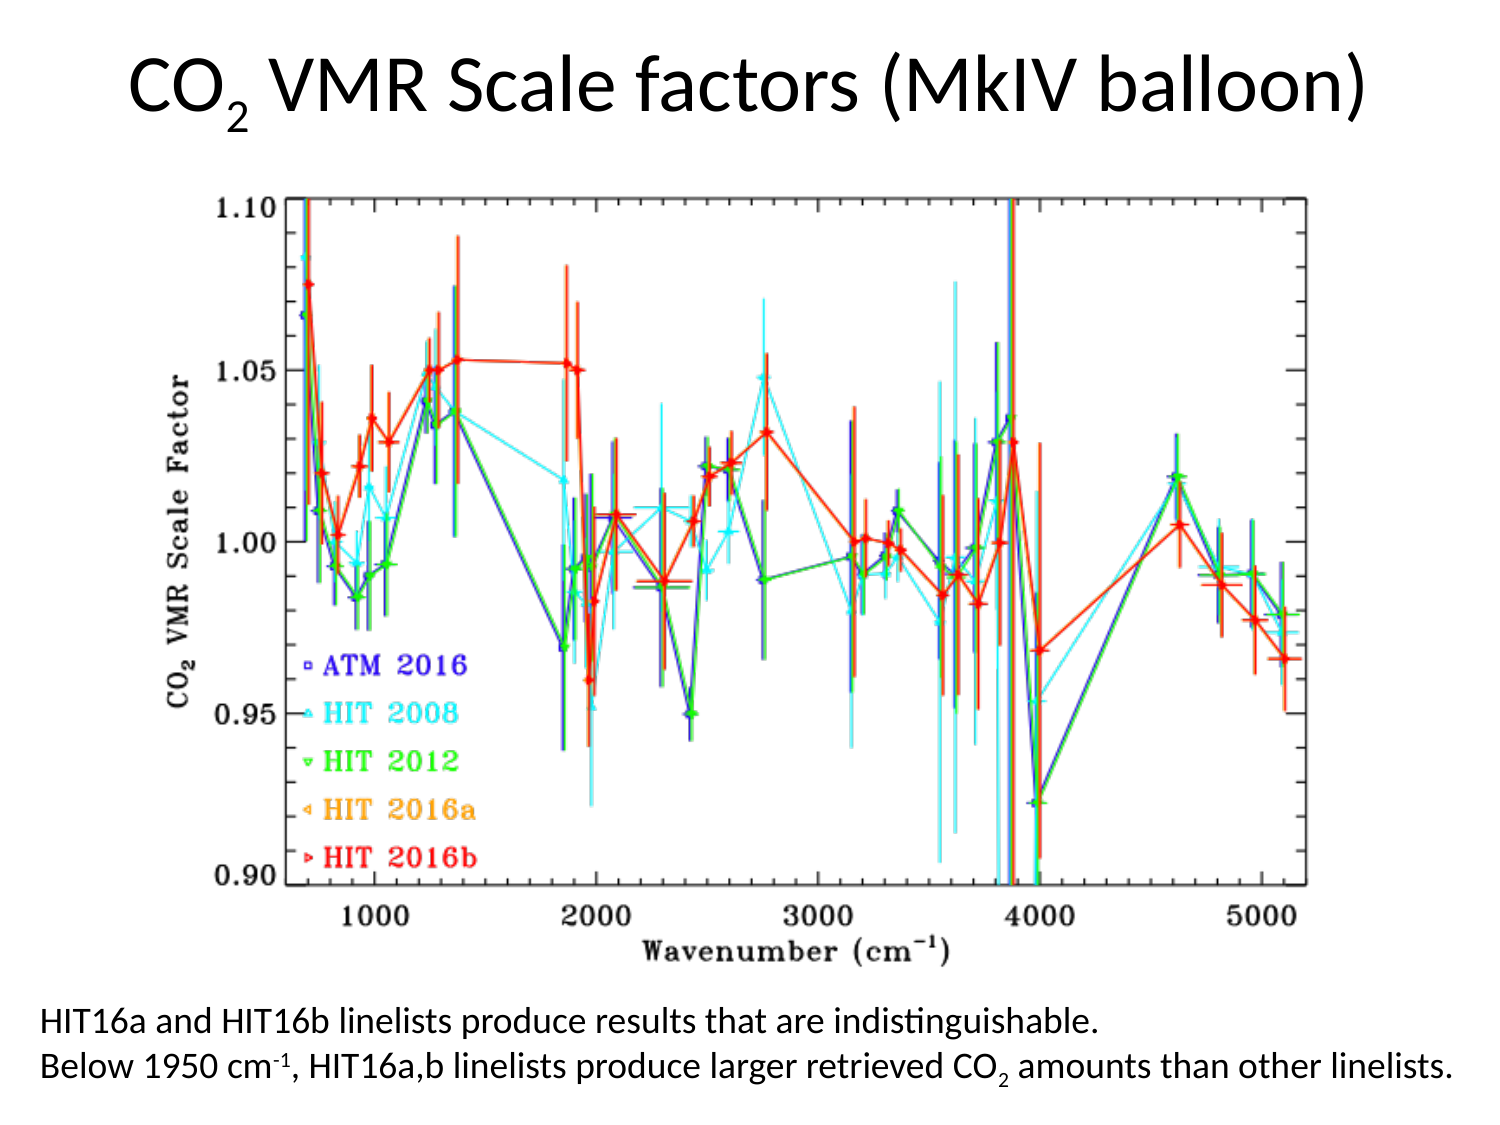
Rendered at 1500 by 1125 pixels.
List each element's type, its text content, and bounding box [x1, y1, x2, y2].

title CO2 VMR Scale factors (MkIV balloon) [75, 21, 1425, 151]
picture [123, 166, 1343, 995]
text_box HIT16a and HIT16b linelists produce results that are indistinguishable. Below 1950 cm-1, HIT16a,b linelists produce larger retrieved CO2 amounts than other linelists. [25, 988, 1470, 1100]
